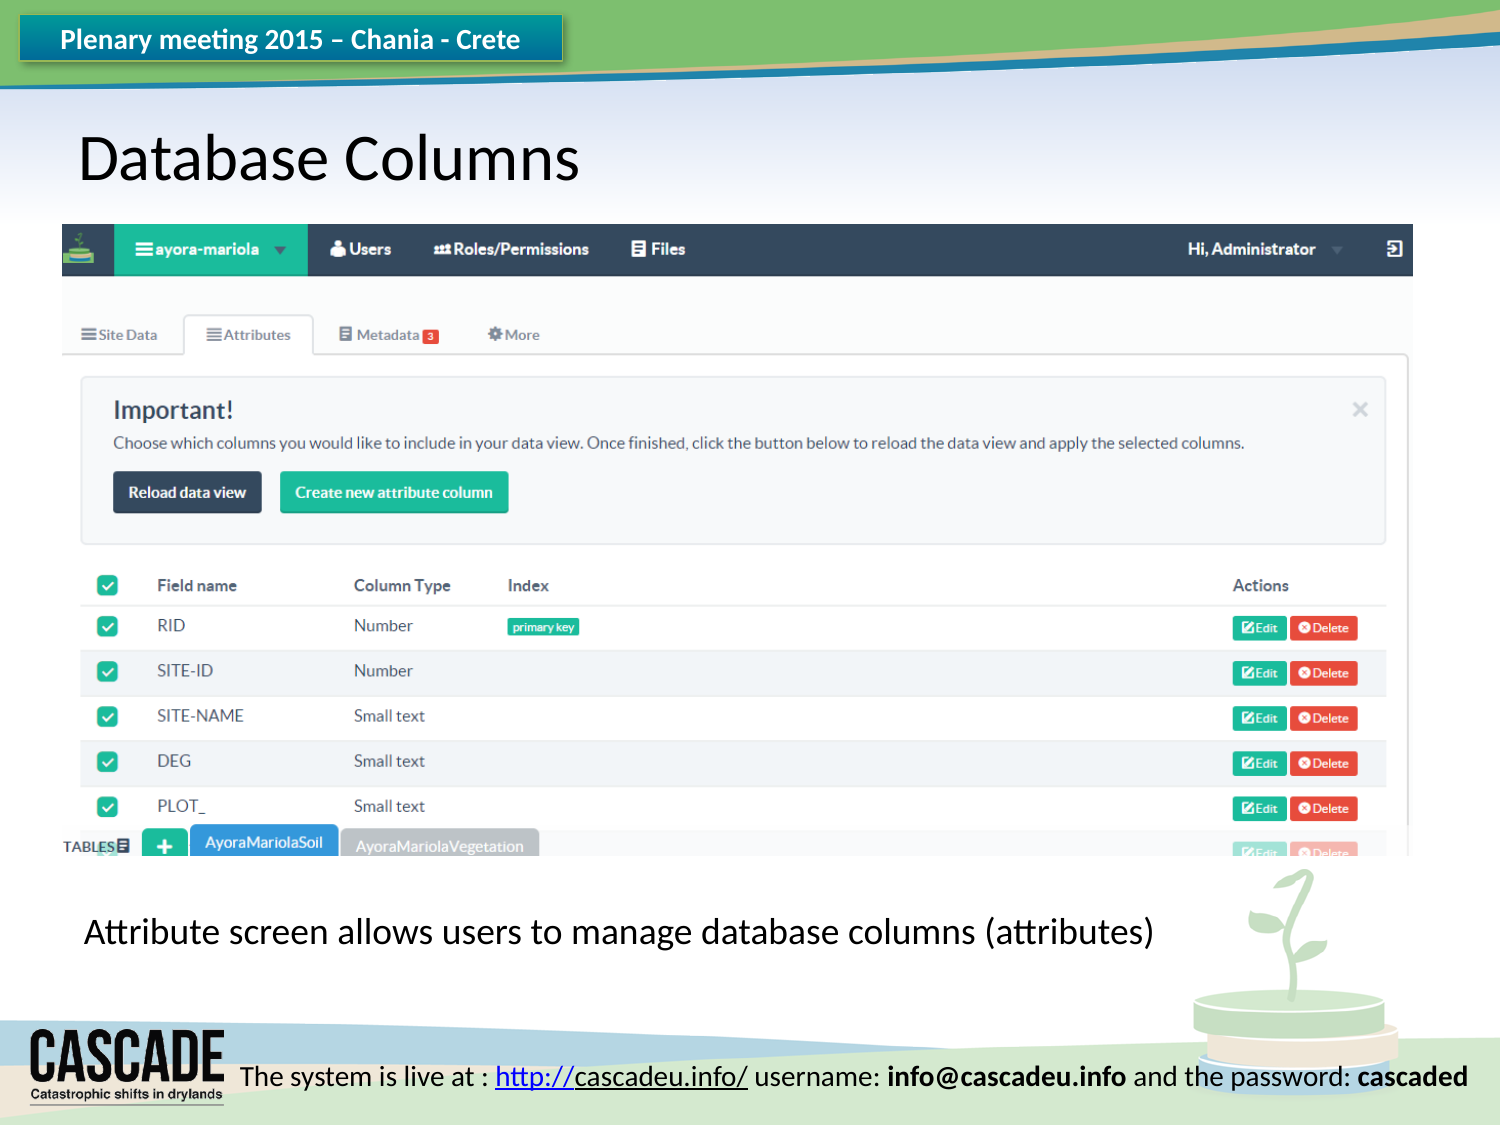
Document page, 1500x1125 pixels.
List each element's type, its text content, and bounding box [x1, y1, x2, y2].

text_box Database Columns [63, 106, 596, 202]
picture [29, 1029, 224, 1106]
text_box The system is live at : http://cascadeu.info/ username: info@cascadeu.info and the password: cascaded [224, 1049, 1488, 1100]
picture [0, 0, 1500, 90]
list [62, 224, 1413, 856]
text_box Attribute screen allows users to manage database columns (attributes) [69, 899, 1180, 960]
